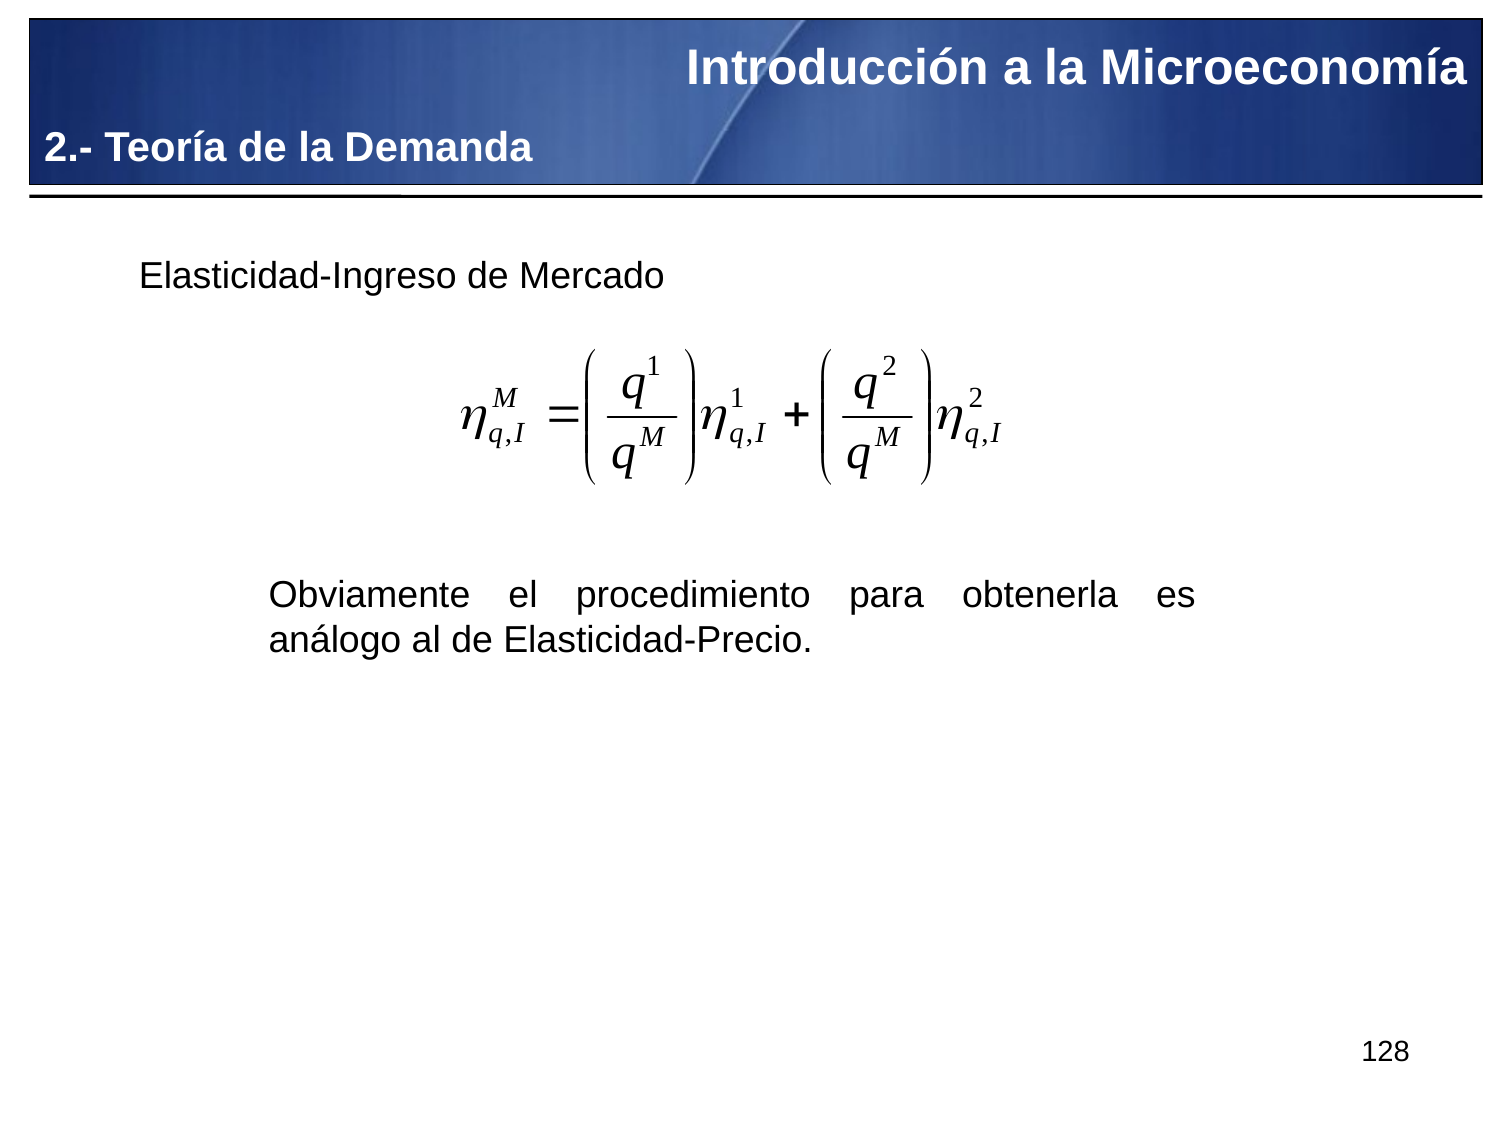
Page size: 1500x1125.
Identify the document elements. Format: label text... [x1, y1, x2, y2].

text_box [29, 19, 1483, 185]
text_box Elasticidad-Ingreso de Mercado [123, 243, 786, 304]
slide_number 128 [1074, 1024, 1426, 1103]
text_box 2.- Teoría de la Demanda [29, 112, 585, 178]
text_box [454, 337, 1014, 497]
text_box Introducción a la Microeconomía [608, 26, 1483, 102]
text_box Obviamente el procedimiento para obtenerla es análogo al de Elasticidad-Precio. [253, 562, 1211, 668]
